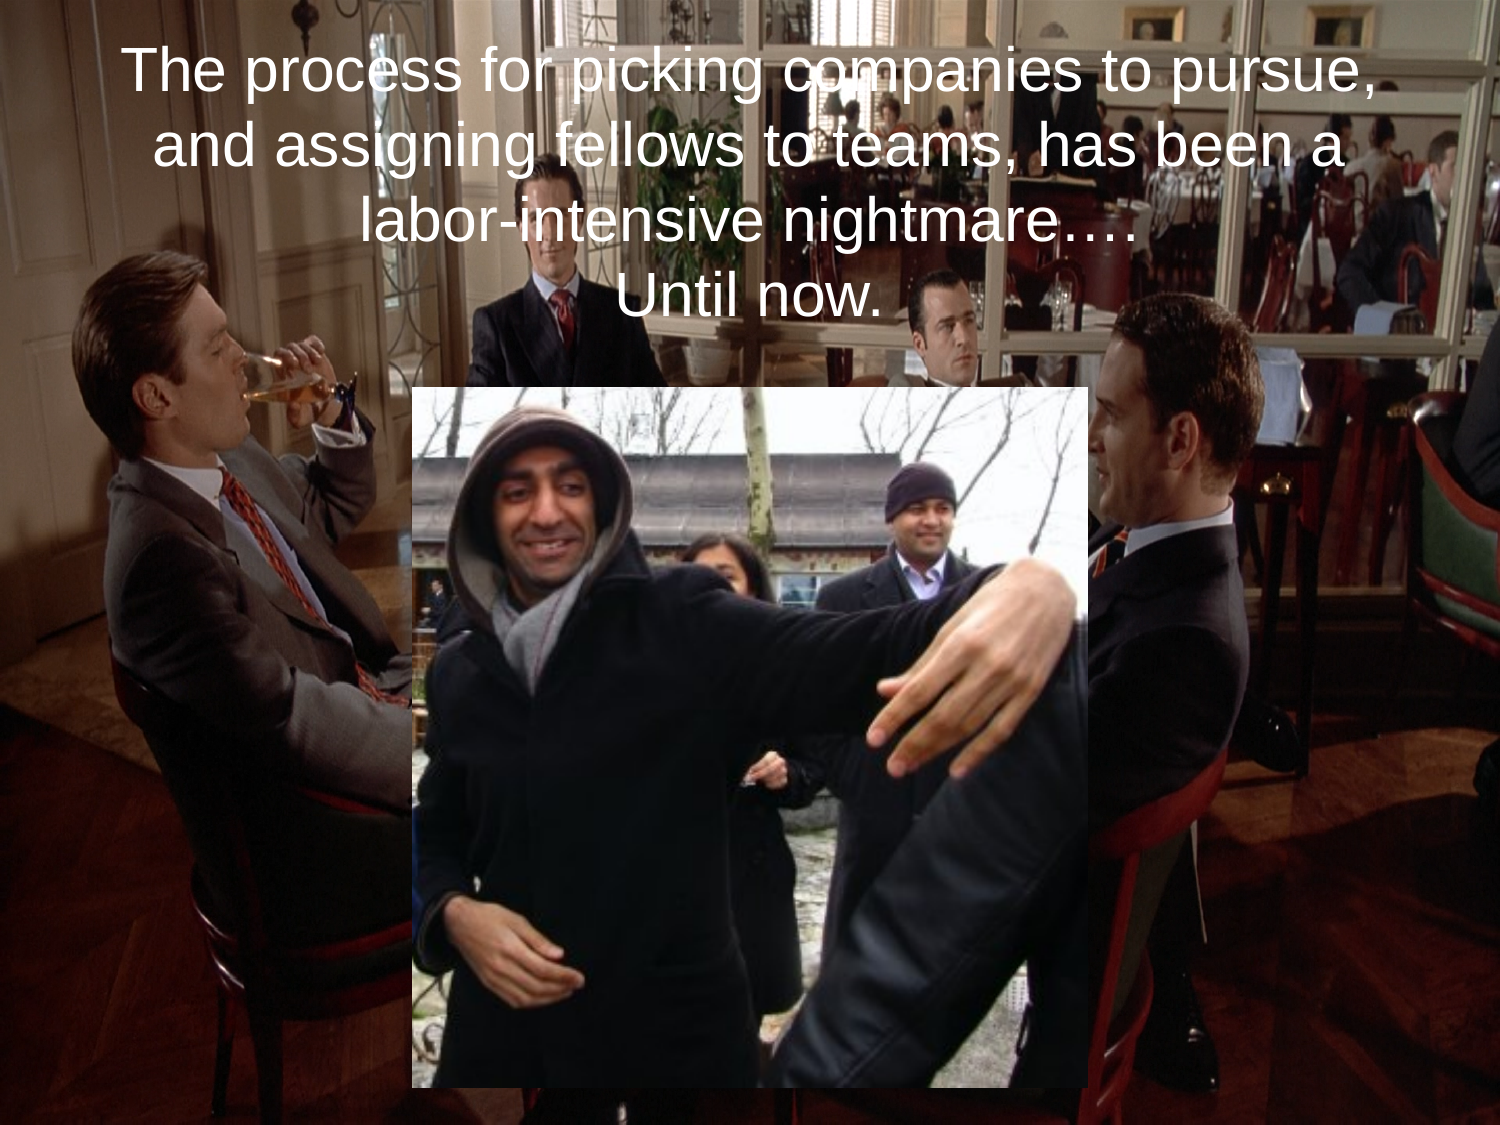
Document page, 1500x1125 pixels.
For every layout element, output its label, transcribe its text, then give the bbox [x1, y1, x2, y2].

picture [0, 0, 1500, 1125]
title The process for picking companies to pursue, and assigning fellows to teams, has been a labor-intensive nightmare…. Until now. [75, 45, 1425, 388]
